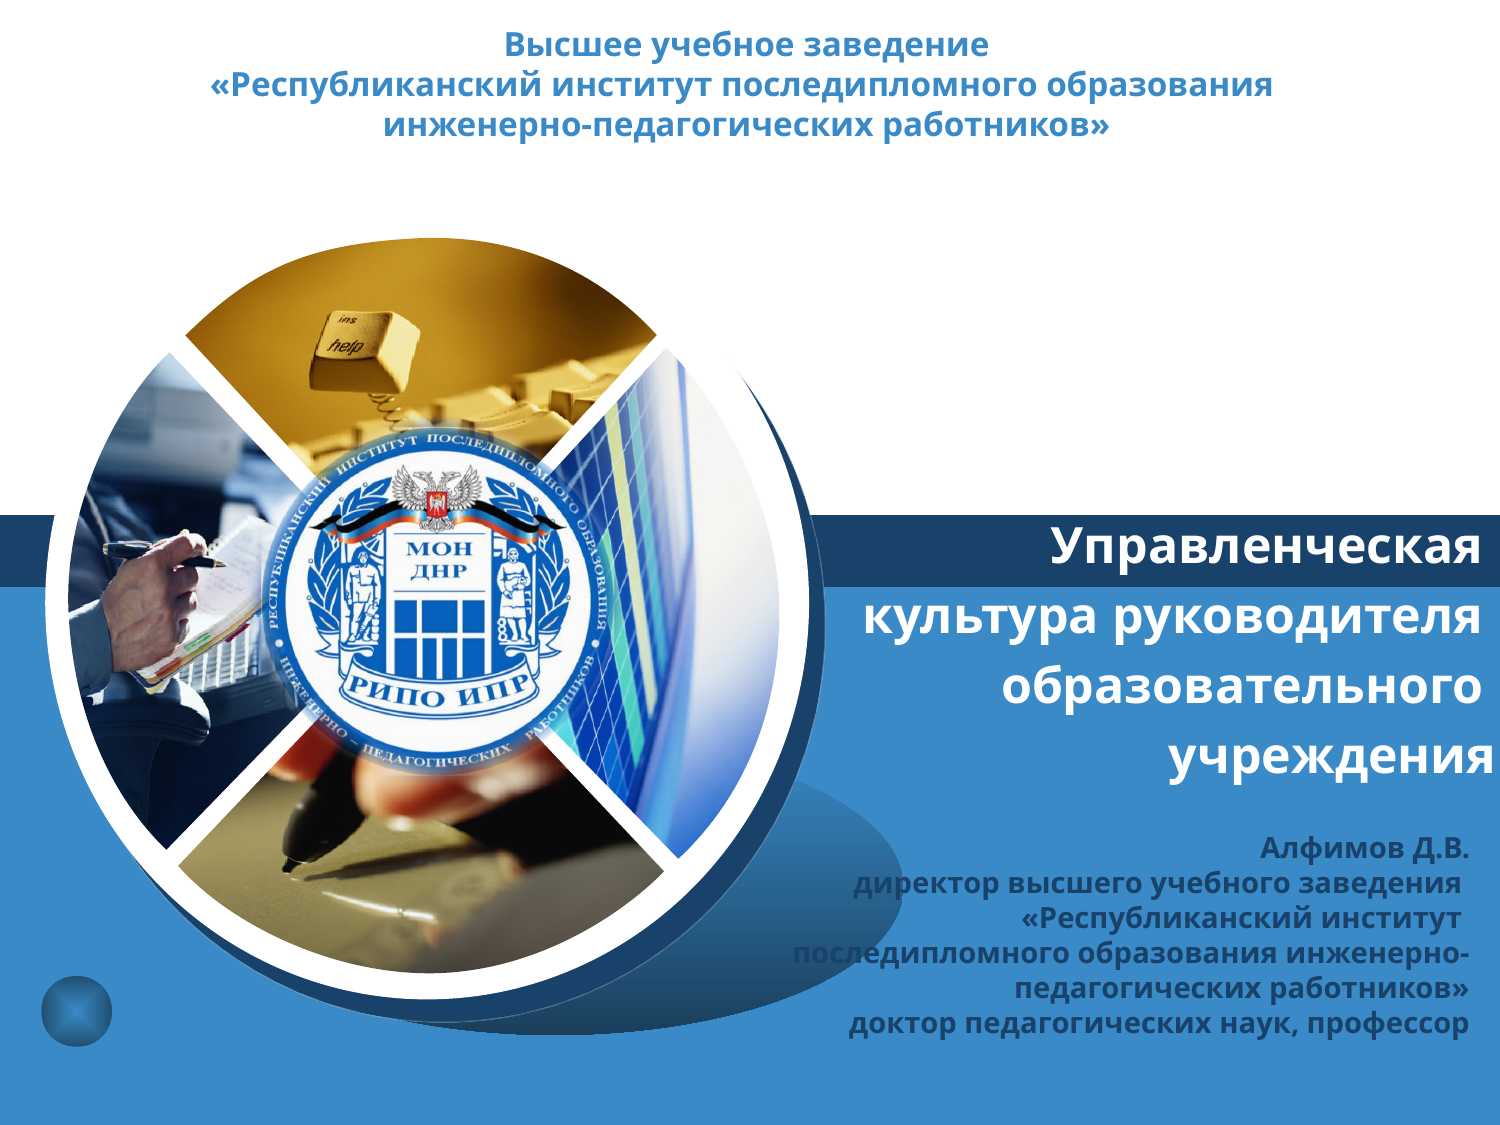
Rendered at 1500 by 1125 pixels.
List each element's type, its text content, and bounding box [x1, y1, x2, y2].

text_box Алфимов Д.В. директор высшего учебного заведения «Республиканский институт последипломного образования инженерно- педагогических работников» доктор педагогических наук, профессор [748, 822, 1485, 1112]
text_box [41, 975, 113, 1047]
subtitle Управленческая культура руководителя образовательного учреждения [761, 505, 1500, 569]
picture [68, 237, 780, 974]
title Высшее учебное заведение «Республиканский институт последипломного образования инженерно-педагогических работников» [0, 5, 1495, 161]
